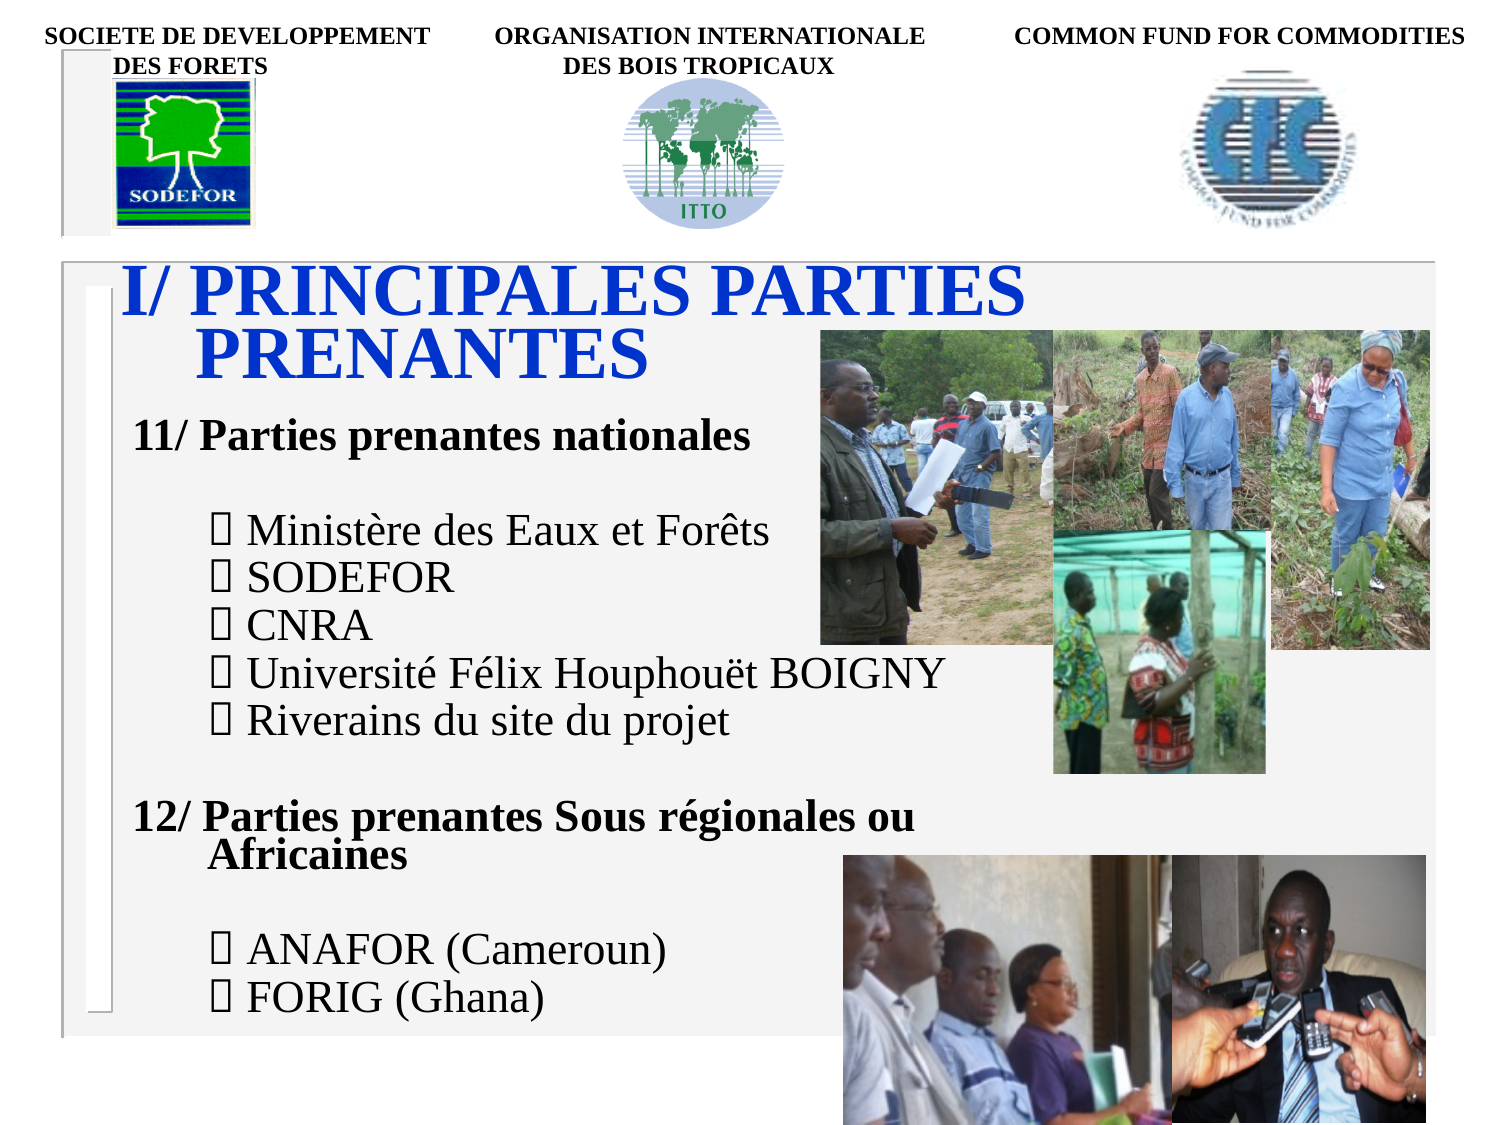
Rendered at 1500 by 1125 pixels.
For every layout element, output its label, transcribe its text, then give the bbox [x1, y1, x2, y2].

picture [820, 329, 1430, 774]
text_box SOCIETE DE DEVELOPPEMENT ORGANISATION INTERNATIONALE COMMON FUND FOR COMMODITIES DES FORETS DES BOIS TROPICAUX [29, 12, 1489, 87]
picture [111, 77, 257, 229]
picture [843, 855, 1426, 1125]
picture [1171, 66, 1360, 230]
list I/ Principales parties prenantes [105, 257, 1430, 911]
picture [621, 77, 785, 229]
text_box 11/ Parties prenantes nationales  Ministère des Eaux et Forêts  SODEFOR  CNRA  Université Félix Houphouët BOIGNY  Riverains du site du projet 12/ Parties prenantes Sous régionales ou Africaines  ANAFOR (Cameroun)  FORIG (Ghana) [117, 411, 985, 1028]
